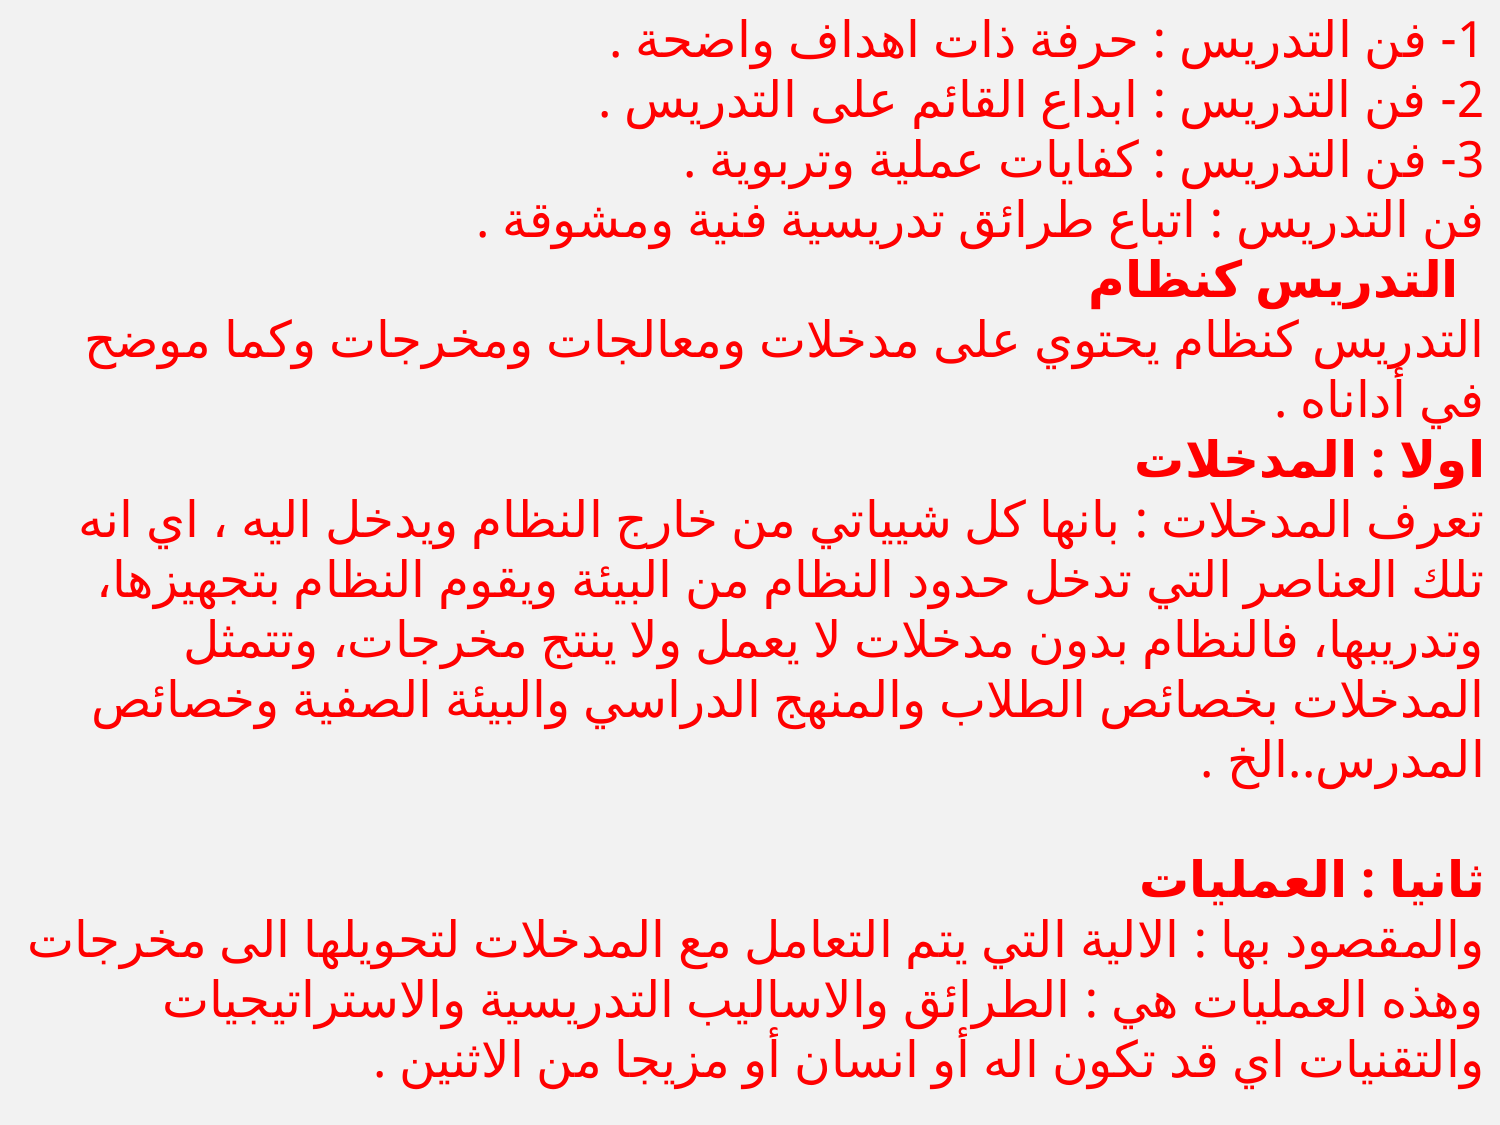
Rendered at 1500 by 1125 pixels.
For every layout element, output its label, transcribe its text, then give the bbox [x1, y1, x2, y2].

text_box 1- فن التدريس : حرفة ذات اهداف واضحة . 2- فن التدريس : ابداع القائم على التدريس . 3- فن التدريس : كفايات عملية وتربوية . فن التدريس : اتباع طرائق تدريسية فنية ومشوقة . التدريس كنظام التدريس كنظام يحتوي على مدخلات ومعالجات ومخرجات وكما موضح في أداناه . اولا : المدخلات تعرف المدخلات : بانها كل شيياتي من خارج النظام ويدخل اليه ، اي انه تلك العناصر التي تدخل حدود النظام من البيئة ويقوم النظام بتجهيزها، وتدريبها، فالنظام بدون مدخلات لا يعمل ولا ينتج مخرجات، وتتمثل المدخلات بخصائص الطلاب والمنهج الدراسي والبيئة الصفية وخصائص المدرس..الخ . ثانيا : العمليات والمقصود بها : الالية التي يتم التعامل مع المدخلات لتحويلها الى مخرجات وهذه العمليات هي : الطرائق والاساليب التدريسية والاستراتيجيات والتقنيات اي قد تكون اله أو انسان أو مزيجا من الاثنين . [0, 0, 1500, 1125]
